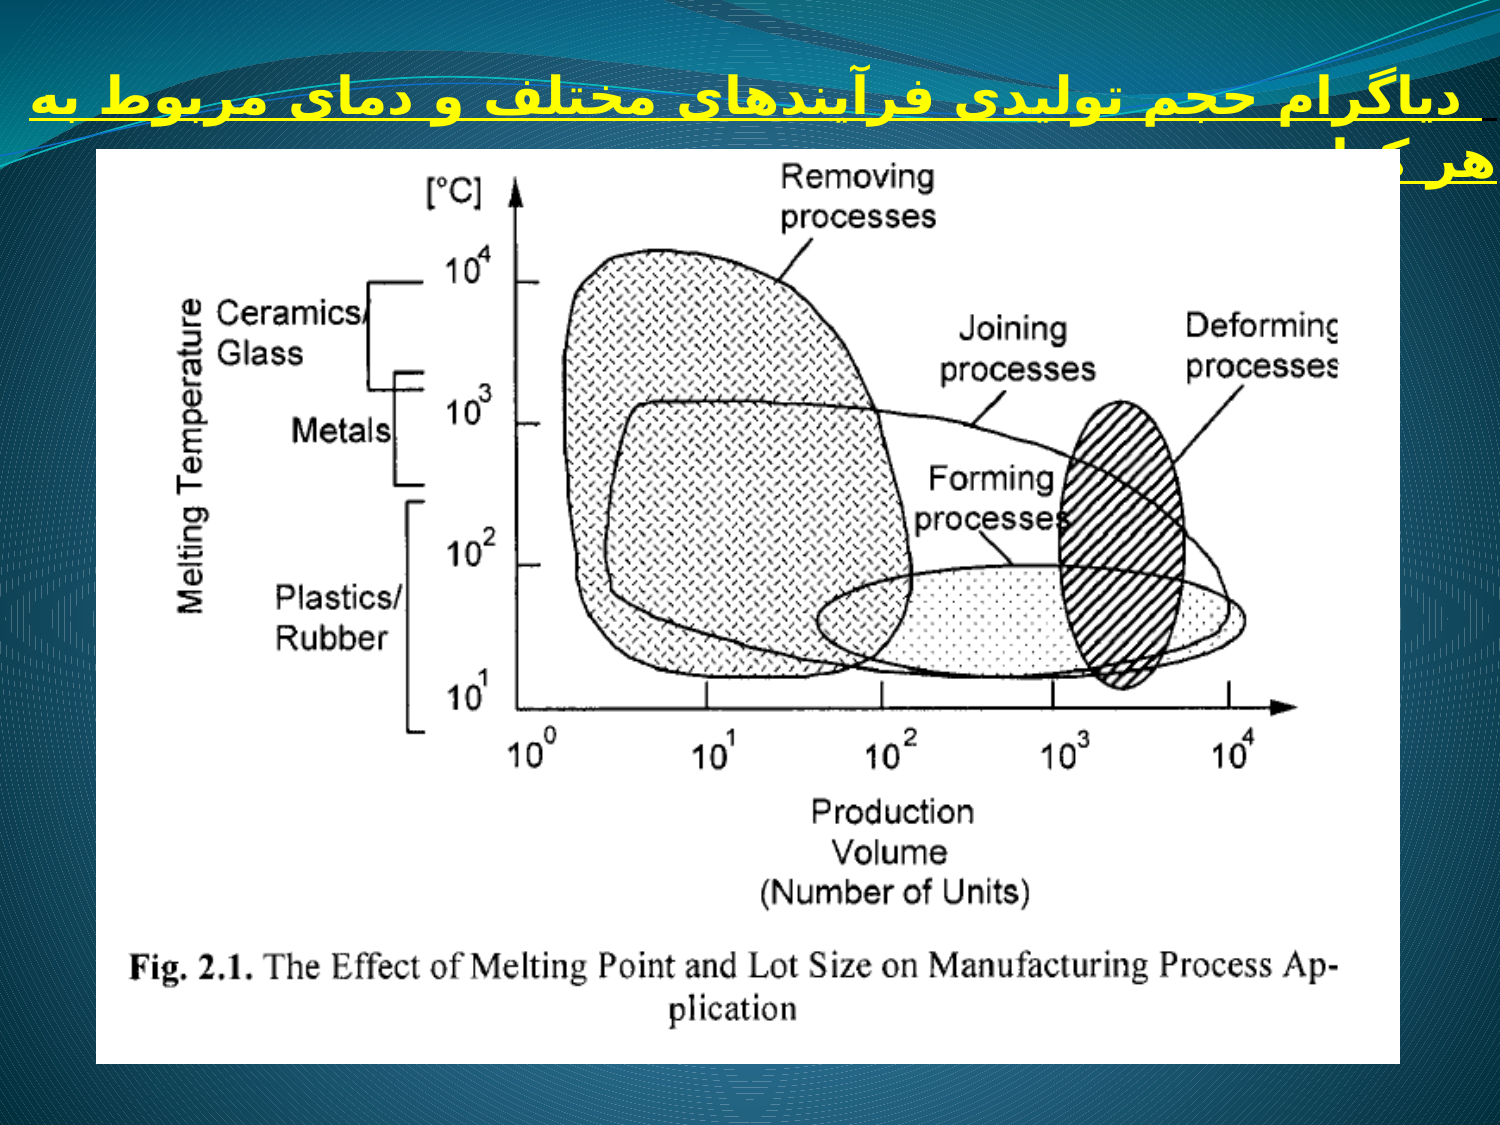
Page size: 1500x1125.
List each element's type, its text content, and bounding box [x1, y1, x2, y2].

picture [95, 149, 1401, 1065]
title دیاگرام حجم تولیدی فرآیندهای مختلف و دمای مربوط به هر کدام [0, 0, 1500, 1125]
